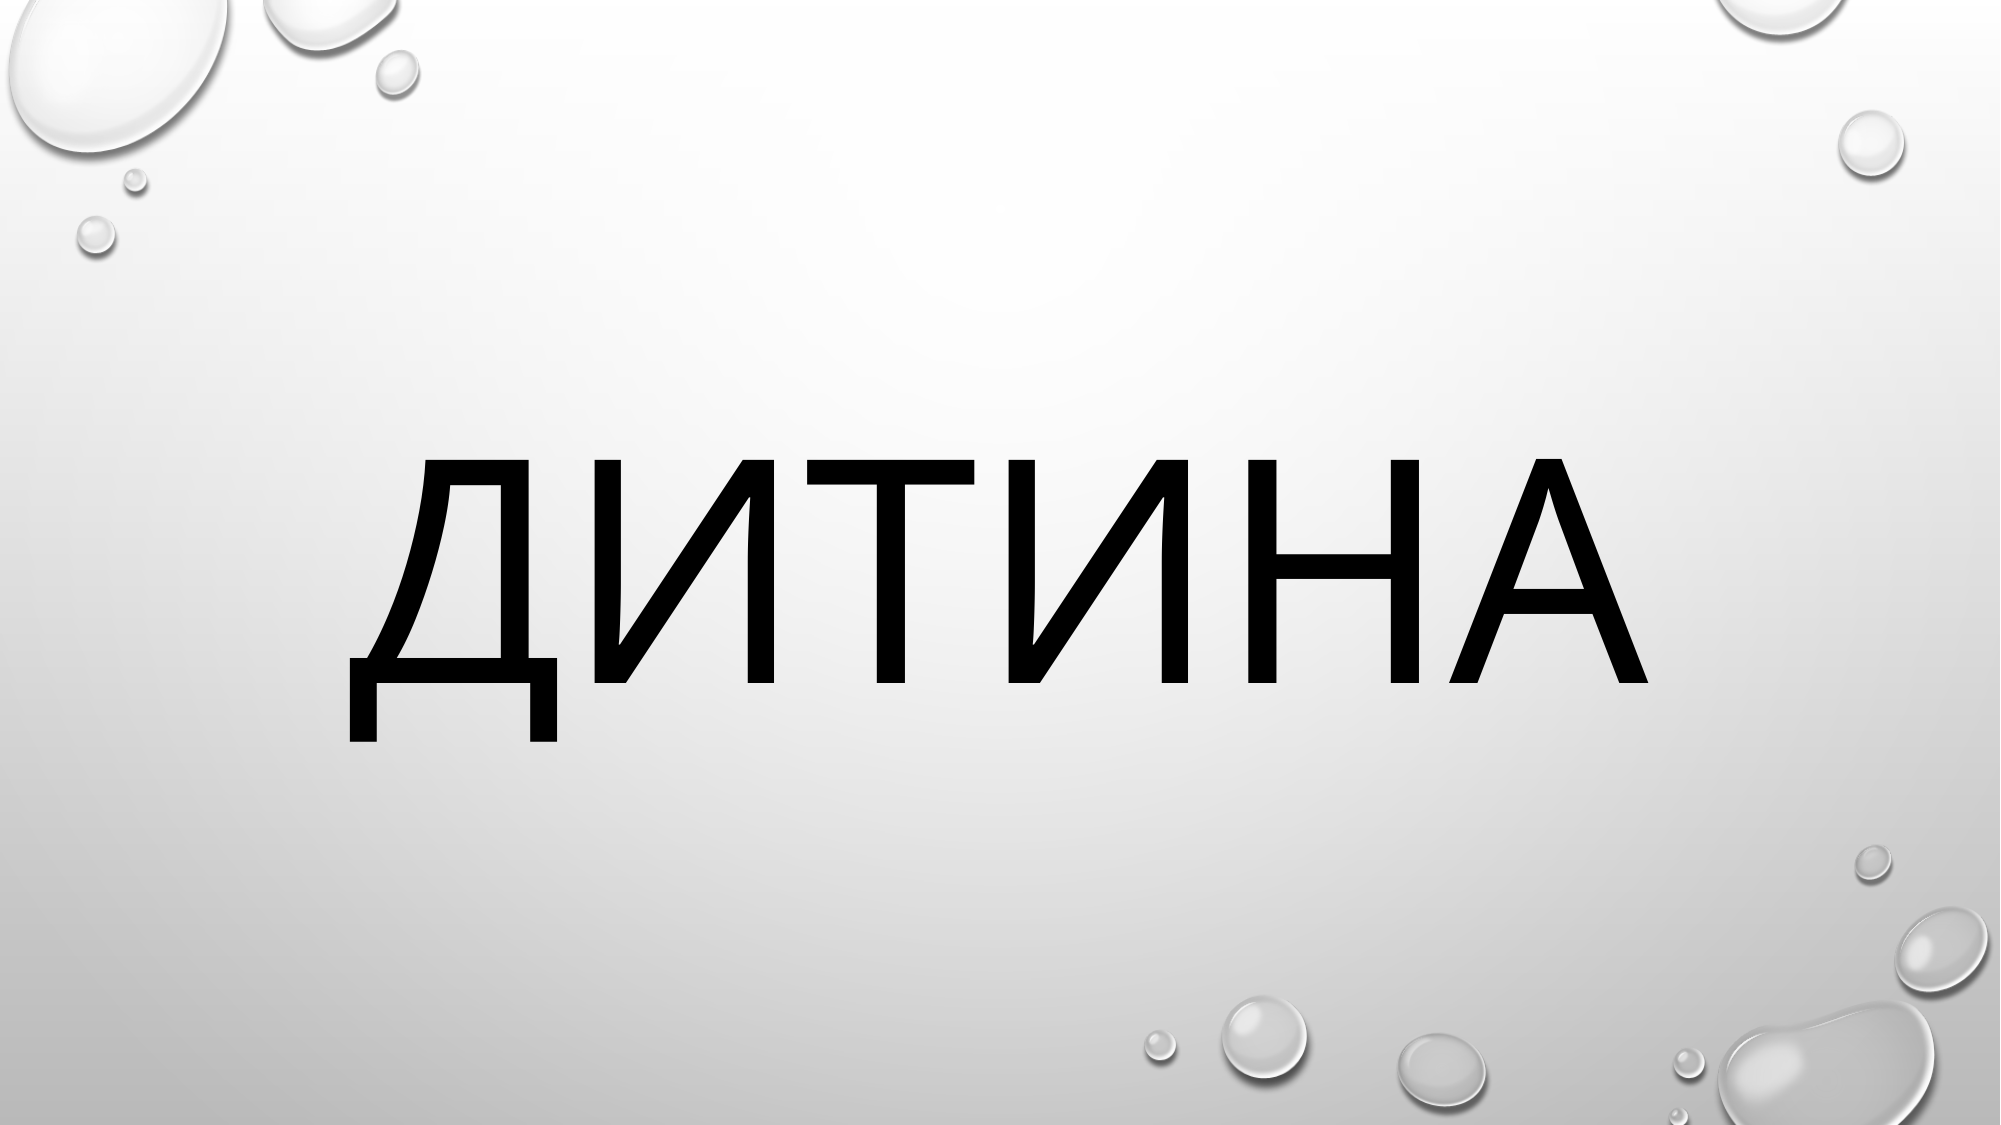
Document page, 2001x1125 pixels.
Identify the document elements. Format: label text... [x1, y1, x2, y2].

picture [0, 0, 2000, 1125]
title дитина [149, 135, 1848, 759]
